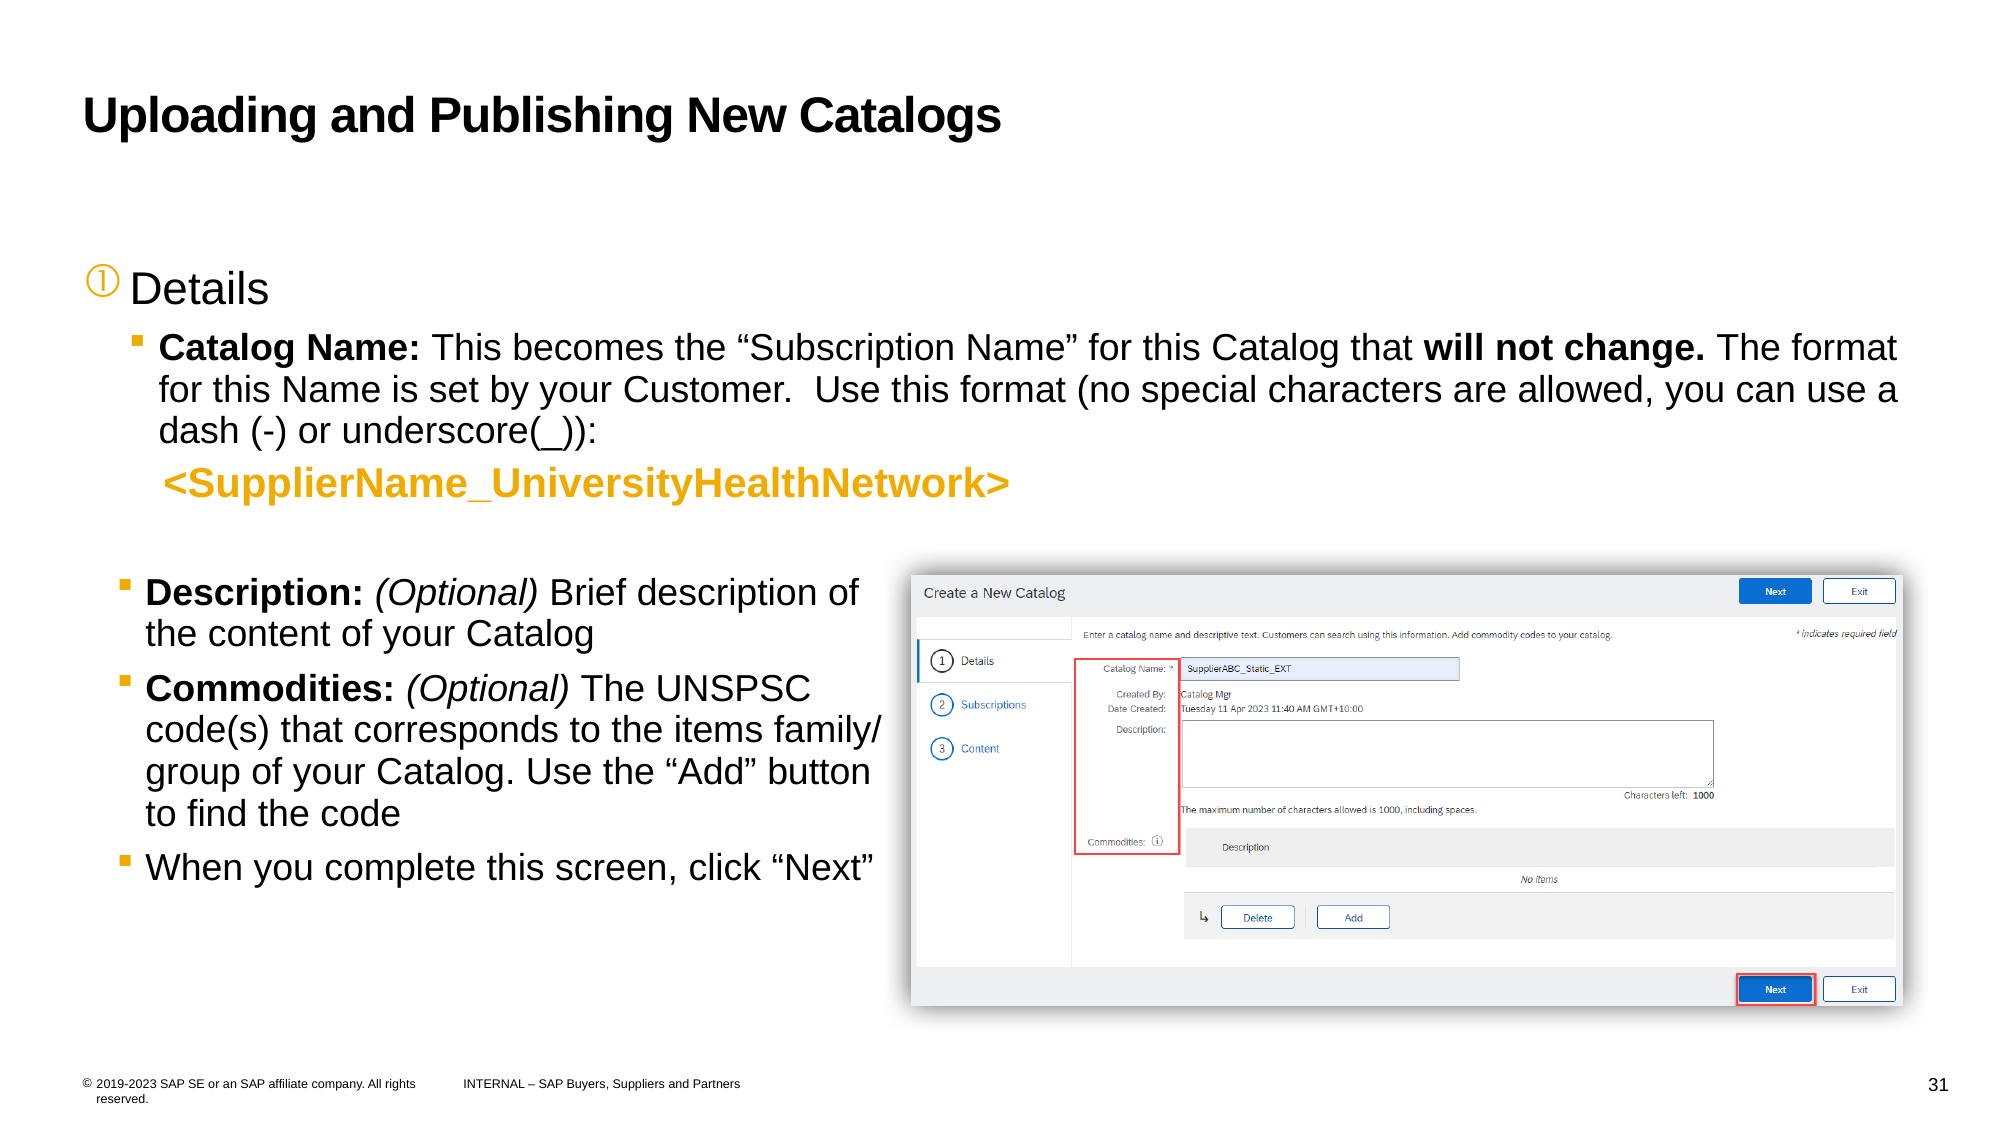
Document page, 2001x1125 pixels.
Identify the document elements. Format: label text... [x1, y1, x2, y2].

list Details Catalog Name: This becomes the “Subscription Name” for this Catalog that will not change. The format for this Name is set by your Customer. Use this format (no special characters are allowed, you can use a dash (-) or underscore(_)): <SupplierName_UniversityHealthNetwork> [82, 265, 1903, 563]
picture [911, 575, 1903, 1006]
text_box Description: (Optional) Brief description of the content of your Catalog Commodities: (Optional) The UNSPSC code(s) that corresponds to the items family/ group of your Catalog. Use the “Add” button to find the code When you complete this screen, click “Next” [54, 563, 899, 956]
title Uploading and Publishing New Catalogs [82, 82, 1918, 144]
